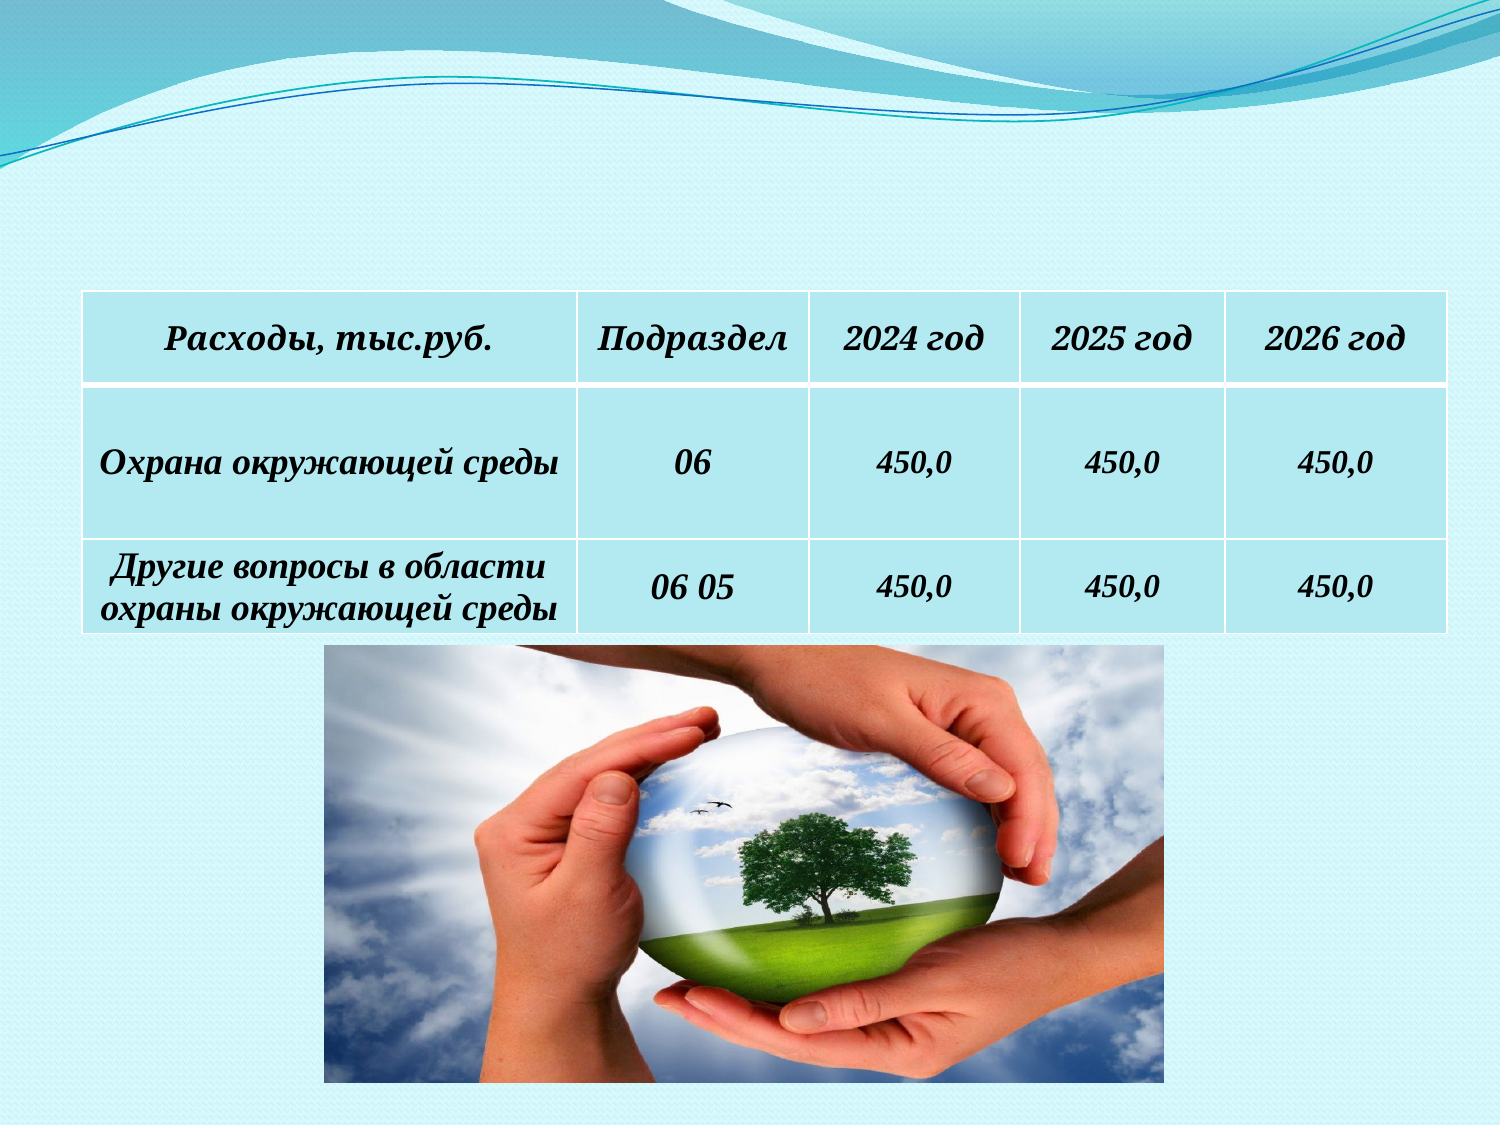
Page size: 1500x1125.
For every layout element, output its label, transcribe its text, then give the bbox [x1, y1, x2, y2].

table_cell 450,0 [1021, 388, 1224, 538]
table_header Подраздел [578, 292, 808, 382]
table_cell Охрана окружающей среды [83, 388, 576, 538]
table_header 2025 год [1021, 292, 1224, 382]
table_cell 06 [578, 388, 808, 538]
table_cell 450,0 [810, 388, 1019, 538]
table_cell 450,0 [810, 540, 1019, 633]
title Расходы по разделу «Охрана окружающей среды» [75, 0, 1425, 315]
table_cell 450,0 [1226, 388, 1446, 538]
table_cell Другие вопросы в области охраны окружающей среды [83, 540, 576, 633]
table_header 2026 год [1226, 292, 1446, 382]
table_cell 450,0 [1226, 540, 1446, 633]
picture [324, 644, 1164, 1083]
table_cell 06 05 [578, 540, 808, 633]
table_header 2024 год [810, 292, 1019, 382]
table_header Расходы, тыс.руб. [83, 292, 576, 382]
table_cell 450,0 [1021, 540, 1224, 633]
